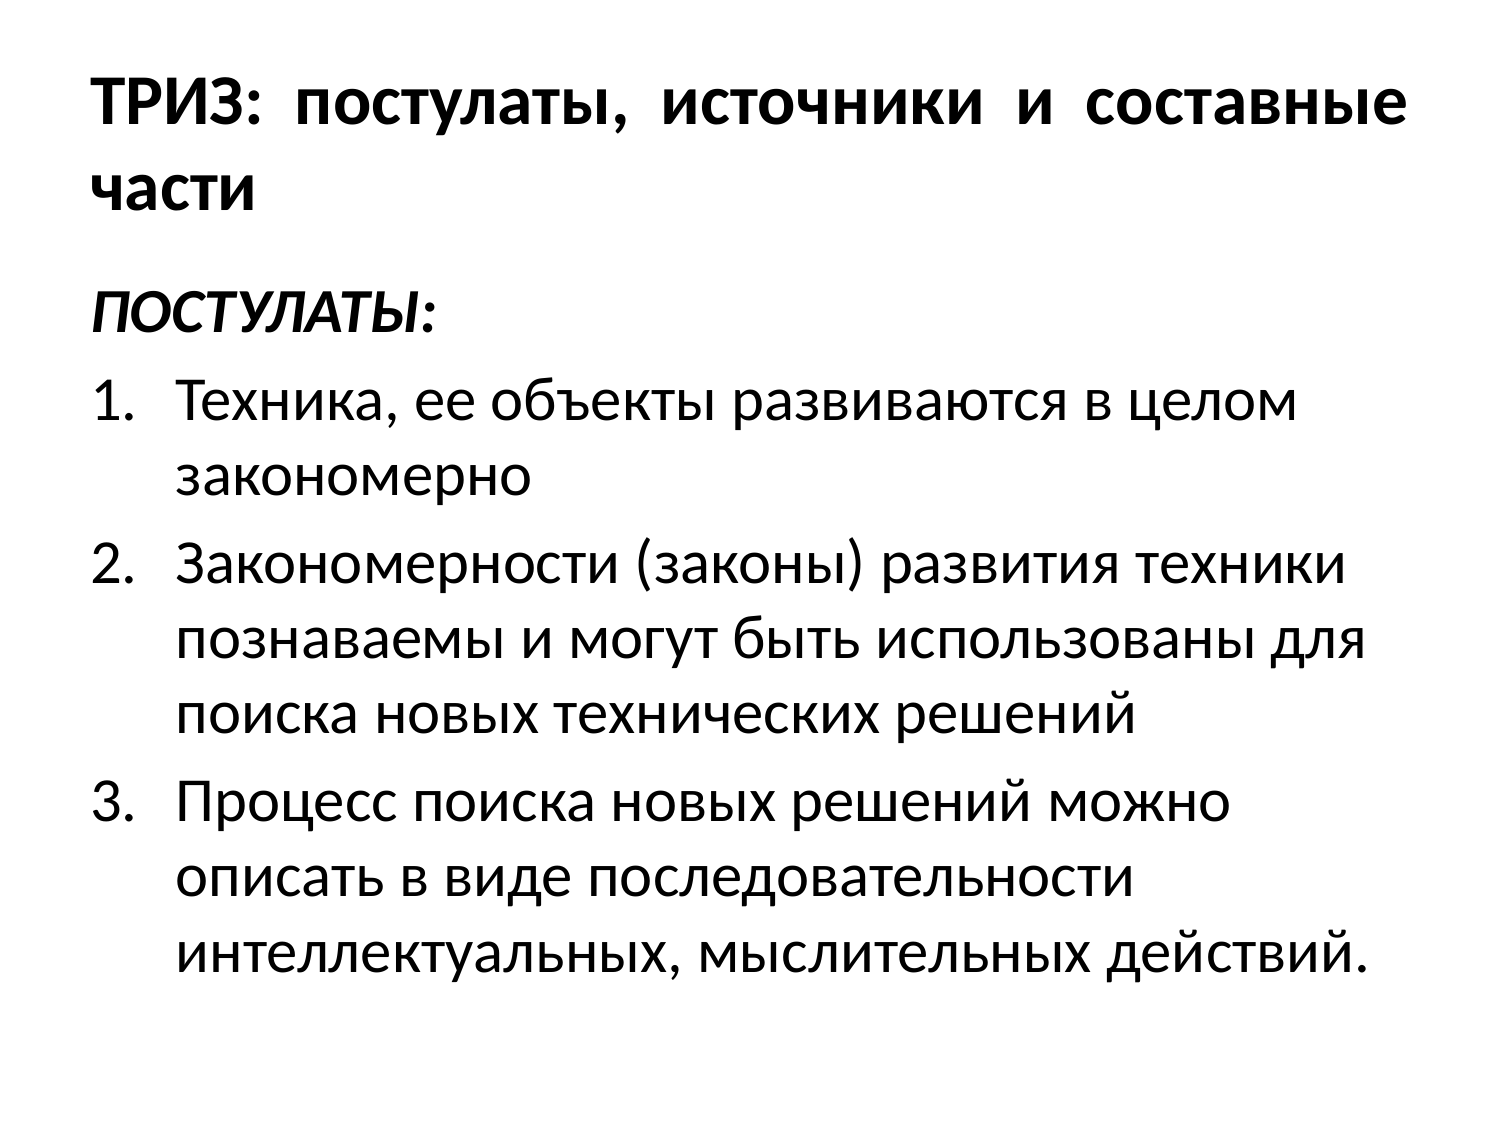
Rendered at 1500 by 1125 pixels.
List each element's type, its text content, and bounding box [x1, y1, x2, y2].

list ПОСТУЛАТЫ: Техника, ее объекты развиваются в целом закономерно Закономерности (законы) развития техники познаваемы и могут быть использованы для поиска новых технических решений Процесс поиска новых решений можно описать в виде последовательности интеллектуальных, мыслительных действий. [75, 262, 1425, 1005]
title ТРИЗ: постулаты, источники и составные части [75, 45, 1425, 233]
